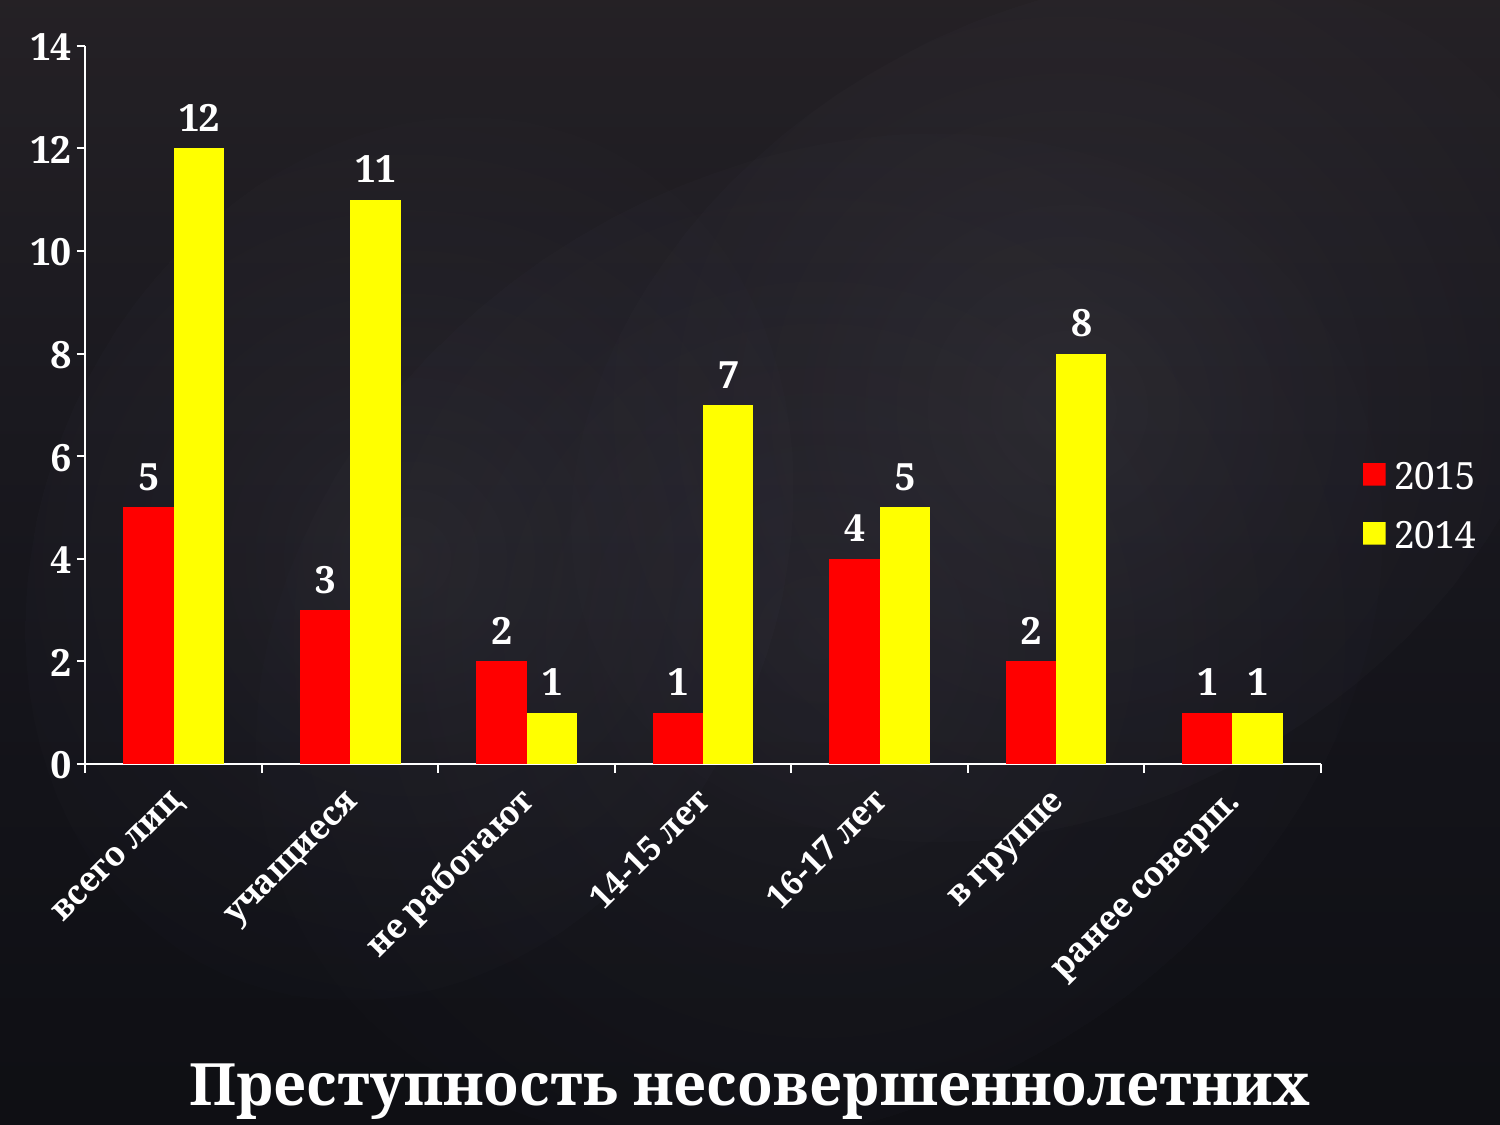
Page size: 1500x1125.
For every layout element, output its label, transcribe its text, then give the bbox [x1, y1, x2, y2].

title Преступность несовершеннолетних [0, 1022, 1500, 1125]
chart [0, 0, 1500, 1009]
